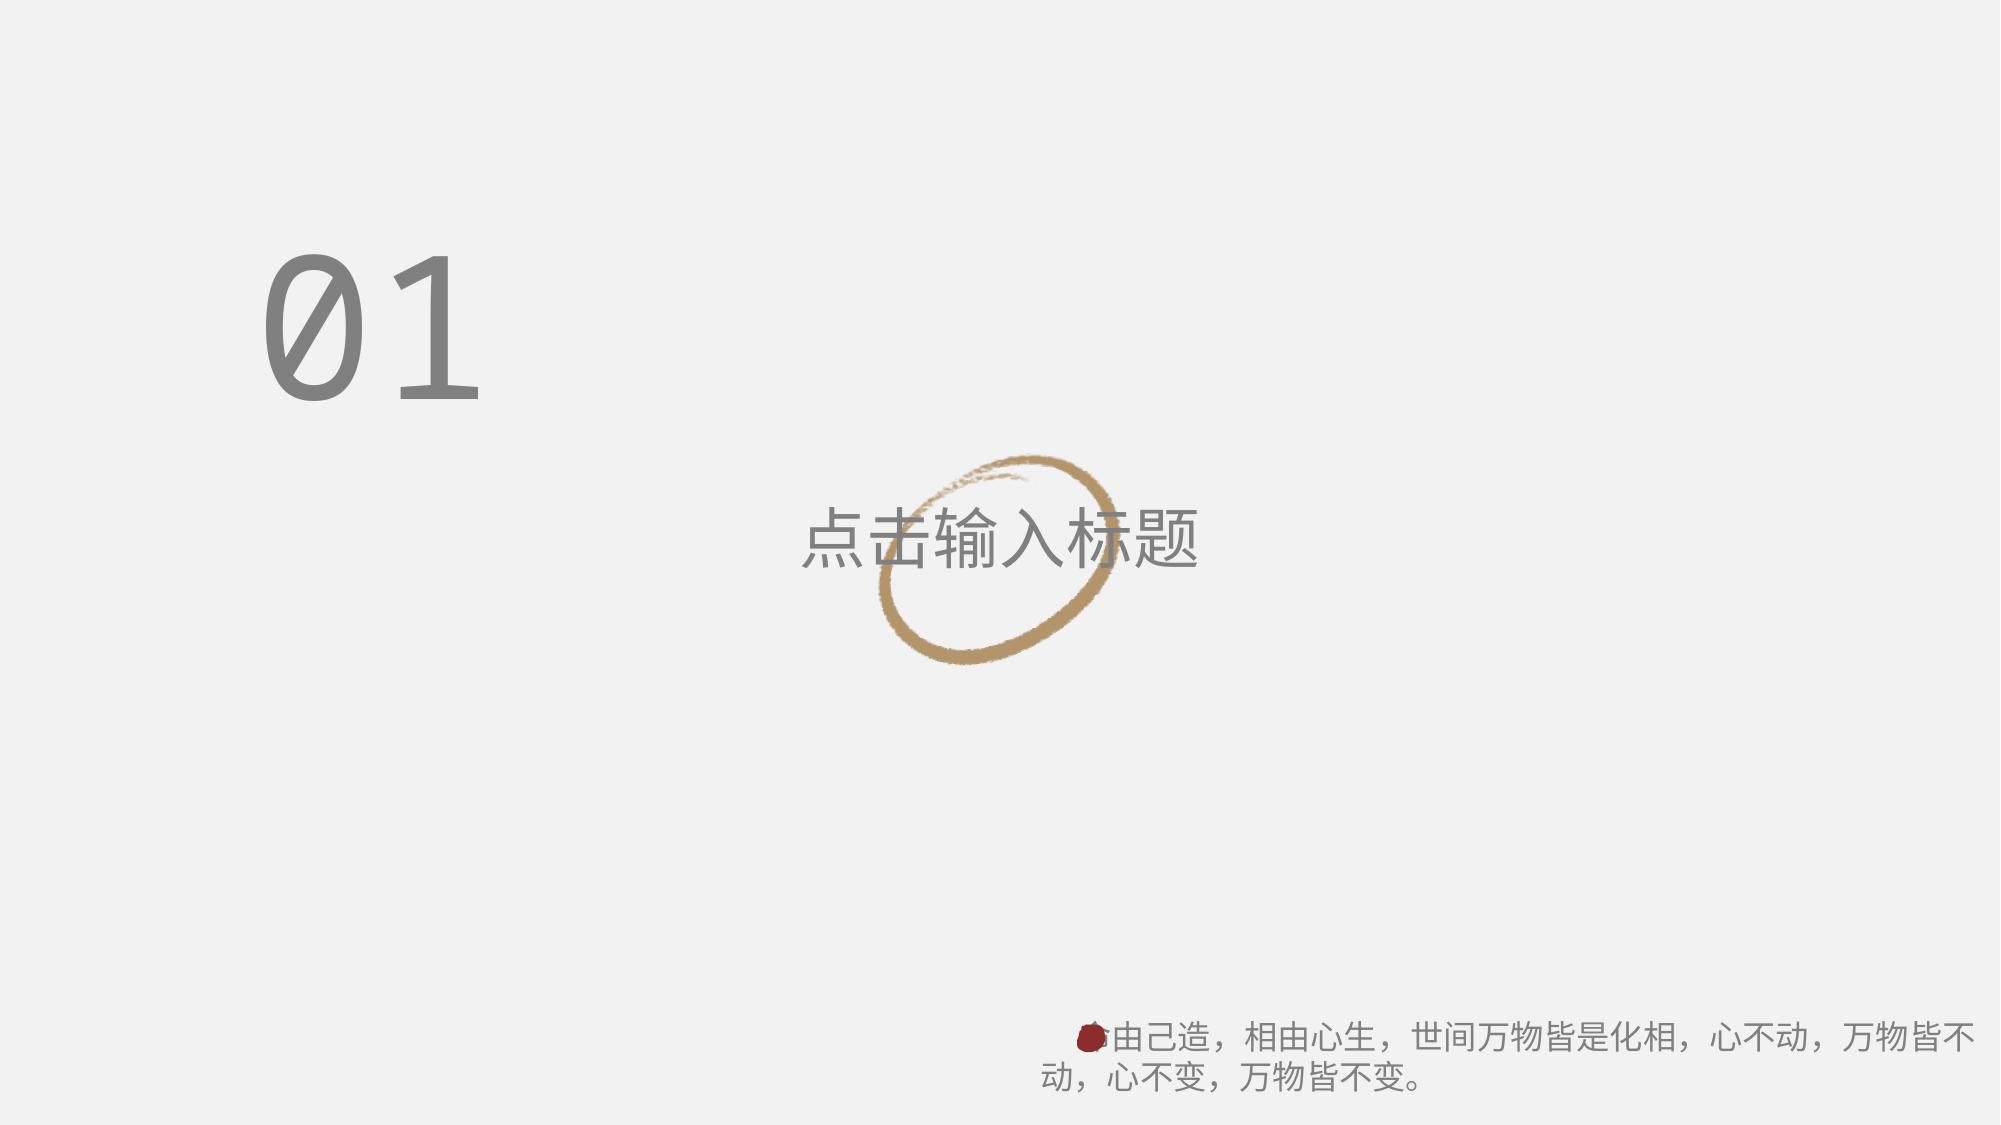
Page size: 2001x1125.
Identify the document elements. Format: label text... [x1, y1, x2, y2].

text_box 点击输入标题 [784, 489, 874, 585]
text_box 01 [239, 192, 510, 448]
picture [874, 449, 1126, 668]
text_box 命由己造，相由心生，世间万物皆是化相，心不动，万物皆不动，心不变，万物皆不变。 [1025, 1009, 2000, 1104]
text_box 点击输入标题 [1126, 489, 1216, 585]
text_box [1076, 1023, 1107, 1054]
